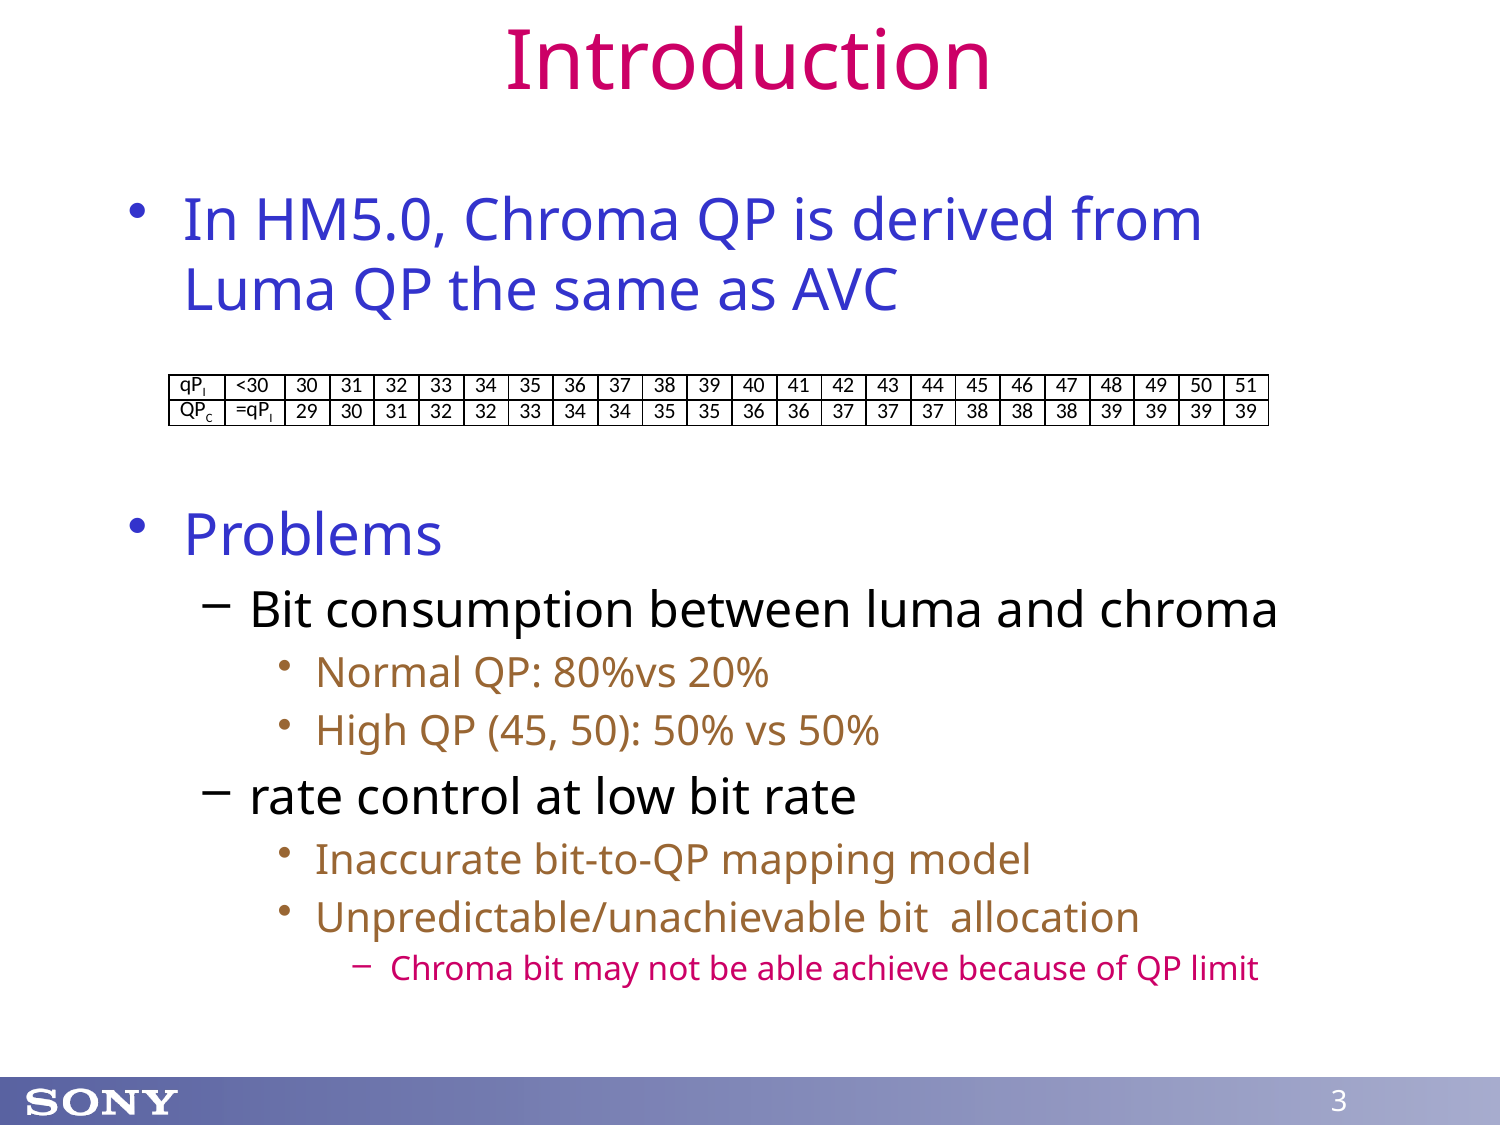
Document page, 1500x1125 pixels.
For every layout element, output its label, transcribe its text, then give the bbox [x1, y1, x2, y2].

table_header <30 [226, 376, 284, 399]
table_cell 35 [688, 401, 731, 425]
table_header 47 [1046, 376, 1089, 399]
table_header 43 [867, 376, 910, 399]
table_cell 31 [375, 401, 418, 425]
table_header 34 [465, 376, 508, 399]
table_header 41 [778, 376, 821, 399]
table_cell =qPI [226, 401, 284, 425]
table_cell 38 [956, 401, 999, 425]
table_header 38 [643, 376, 686, 399]
table_cell 30 [331, 401, 373, 425]
table_header 39 [688, 376, 731, 399]
table_cell 36 [778, 401, 821, 425]
table_cell 34 [599, 401, 642, 425]
table_header 48 [1091, 376, 1133, 399]
table_header 30 [286, 376, 329, 399]
table_cell 38 [1001, 401, 1044, 425]
table_cell 33 [509, 401, 552, 425]
table_cell 37 [867, 401, 910, 425]
table_header 46 [1001, 376, 1044, 399]
table_cell 36 [733, 401, 776, 425]
table_header 50 [1180, 376, 1223, 399]
table_cell 39 [1091, 401, 1133, 425]
table_cell 32 [420, 401, 463, 425]
table_cell 37 [912, 401, 955, 425]
table_header 49 [1135, 376, 1178, 399]
table_cell 32 [465, 401, 508, 425]
slide_number 3 [1049, 1074, 1363, 1125]
table_cell 38 [1046, 401, 1089, 425]
table_cell 39 [1180, 401, 1223, 425]
table_cell 29 [286, 401, 329, 425]
table_header 44 [912, 376, 955, 399]
table_header 51 [1225, 376, 1268, 399]
table_cell 39 [1135, 401, 1178, 425]
table_header 35 [509, 376, 552, 399]
table_header 32 [375, 376, 418, 399]
table_cell 34 [554, 401, 597, 425]
table_cell 37 [822, 401, 865, 425]
table_header 36 [554, 376, 597, 399]
table_cell 35 [643, 401, 686, 425]
table_cell 39 [1225, 401, 1268, 425]
table_cell QPC [170, 401, 224, 425]
table_header 31 [331, 376, 373, 399]
table_header qPI [170, 376, 224, 399]
table_header 33 [420, 376, 463, 399]
table_header 45 [956, 376, 999, 399]
title Introduction [112, 0, 1388, 115]
table_header 42 [822, 376, 865, 399]
table_header 40 [733, 376, 776, 399]
table_header 37 [599, 376, 642, 399]
picture [26, 1088, 178, 1116]
list In HM5.0, Chroma QP is derived from Luma QP the same as AVC Problems Bit consumption between luma and chroma Normal QP: 80%vs 20% High QP (45, 50): 50% vs 50% rate control at low bit rate Inaccurate bit-to-QP mapping model Unpredictable/unachievable bit allocation Chroma bit may not be able achieve because of QP limit [112, 174, 1388, 1076]
